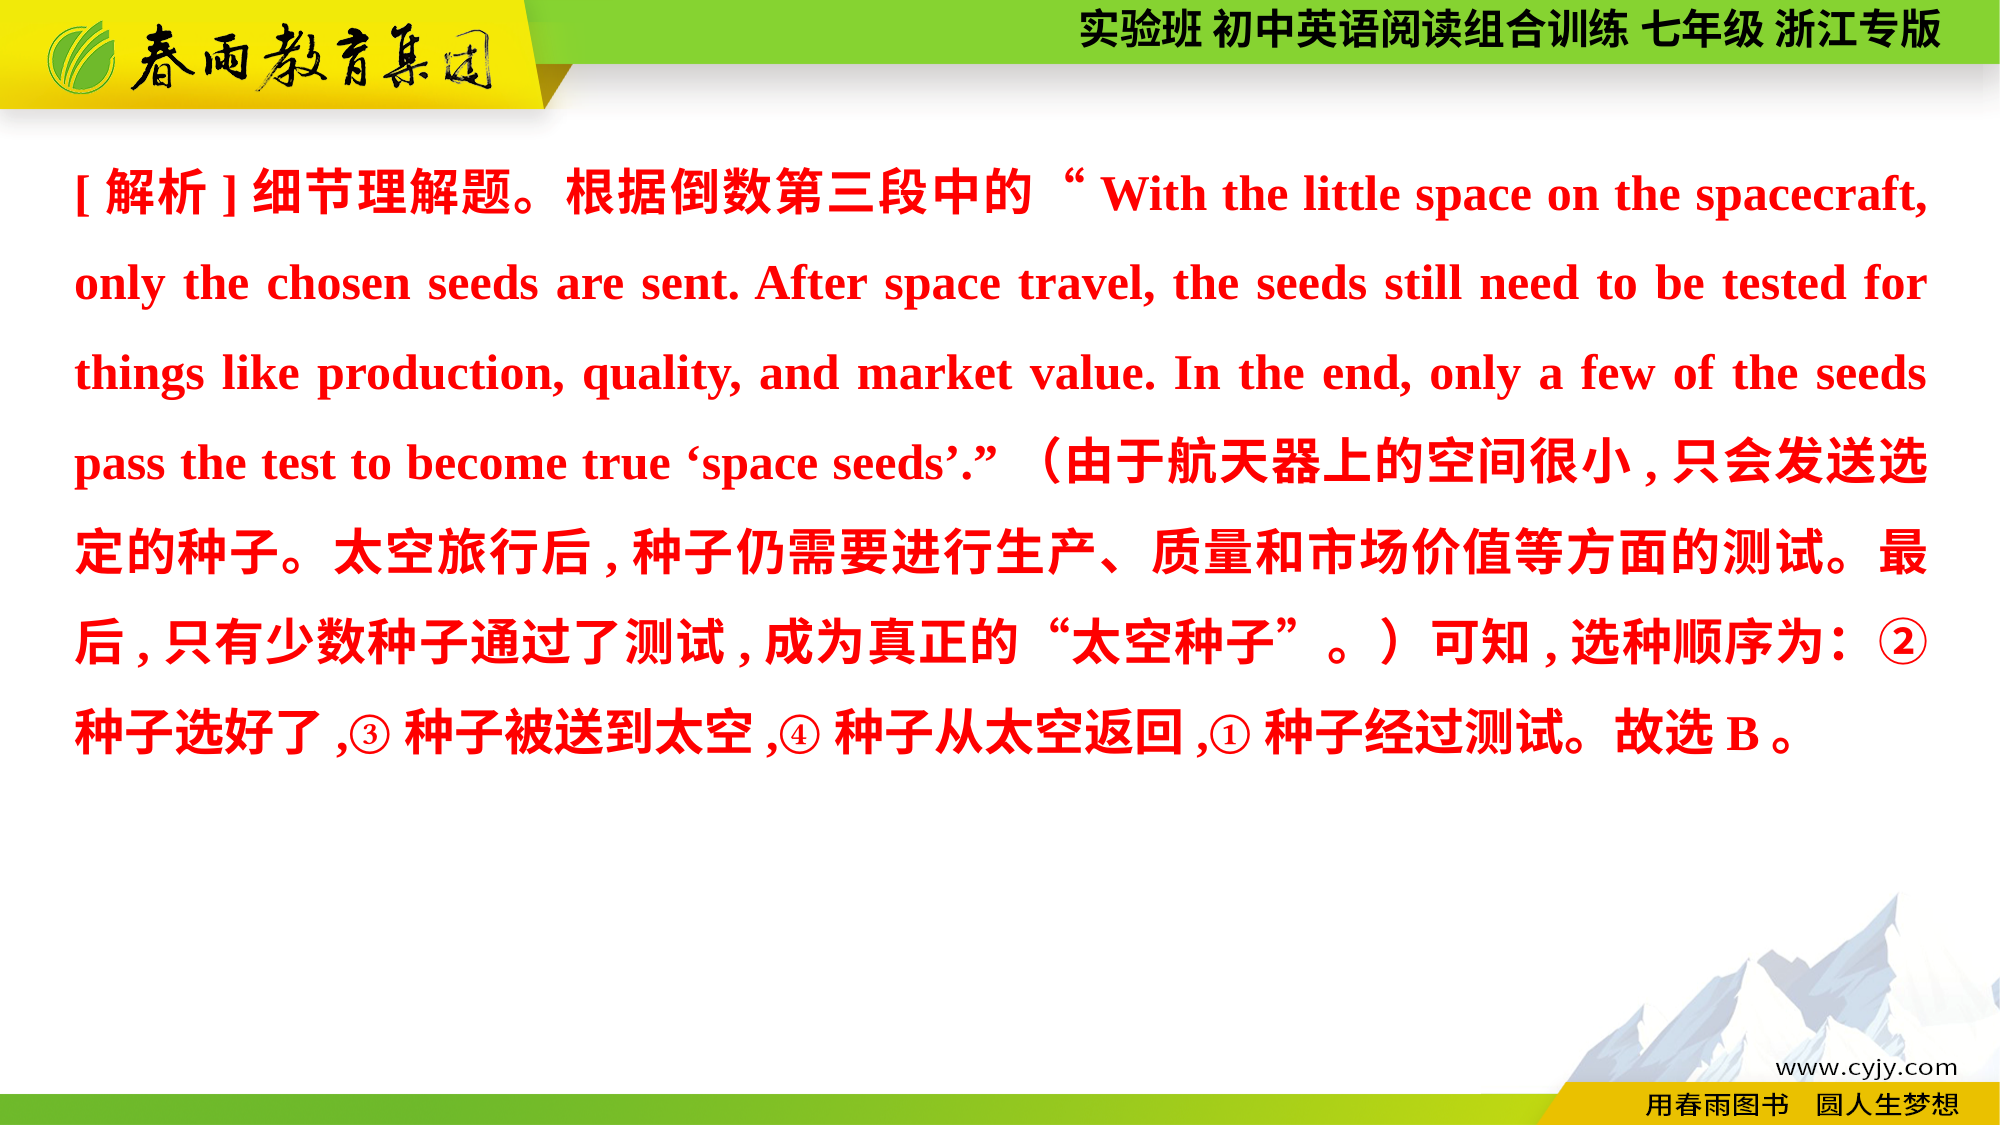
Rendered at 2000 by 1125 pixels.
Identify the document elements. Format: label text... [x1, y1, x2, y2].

picture [0, 0, 2000, 1125]
list [解析]细节理解题。根据倒数第三段中的“With the little space on the spacecraft, only the chosen seeds are sent. After space travel, the seeds still need to be tested for things like production, quality, and market value. In the end, only a few of the seeds pass the test to become true ‘space seeds’.”（由于航天器上的空间很小,只会发送选定的种子。太空旅行后,种子仍需要进行生产、质量和市场价值等方面的测试。最后,只有少数种子通过了测试,成为真正的“太空种子”。）可知,选种顺序为：②种子选好了,③种子被送到太空,④种子从太空返回,①种子经过测试。故选B。 [59, 122, 1944, 763]
